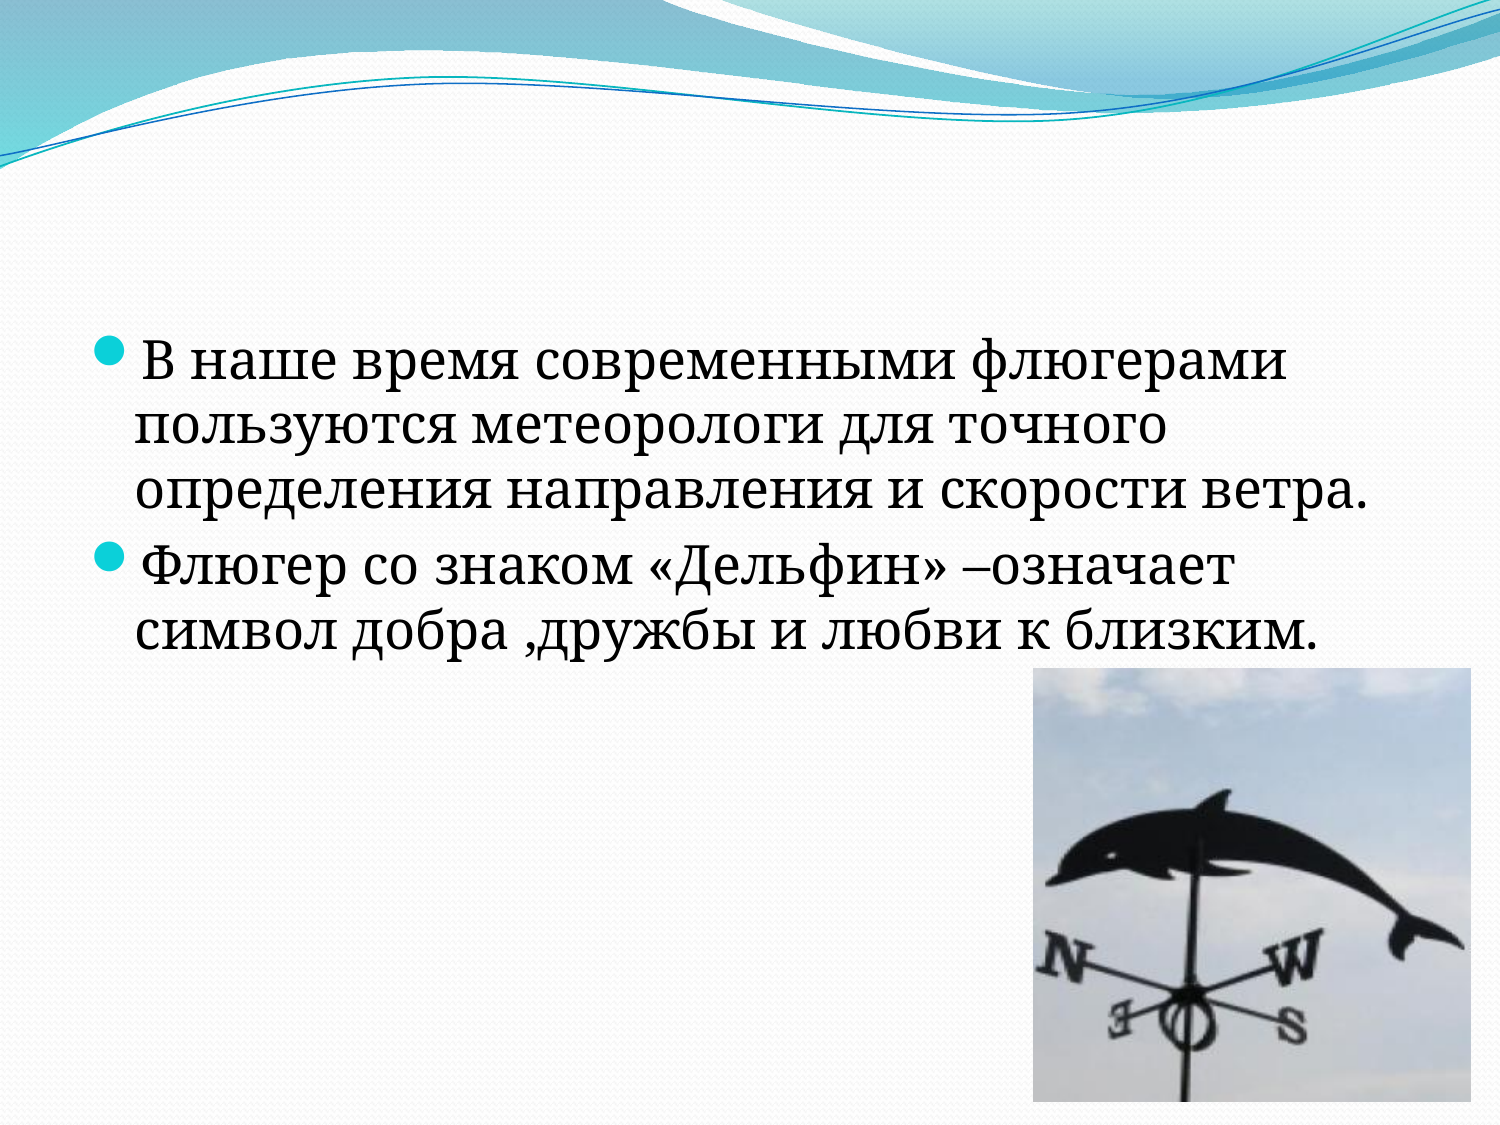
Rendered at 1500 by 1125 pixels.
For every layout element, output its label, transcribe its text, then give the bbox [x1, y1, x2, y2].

list В наше время современными флюгерами пользуются метеорологи для точного определения направления и скорости ветра. Флюгер со знаком «Дельфин» –означает символ добра ,дружбы и любви к близким. [74, 317, 1426, 1038]
picture [1033, 668, 1471, 1102]
